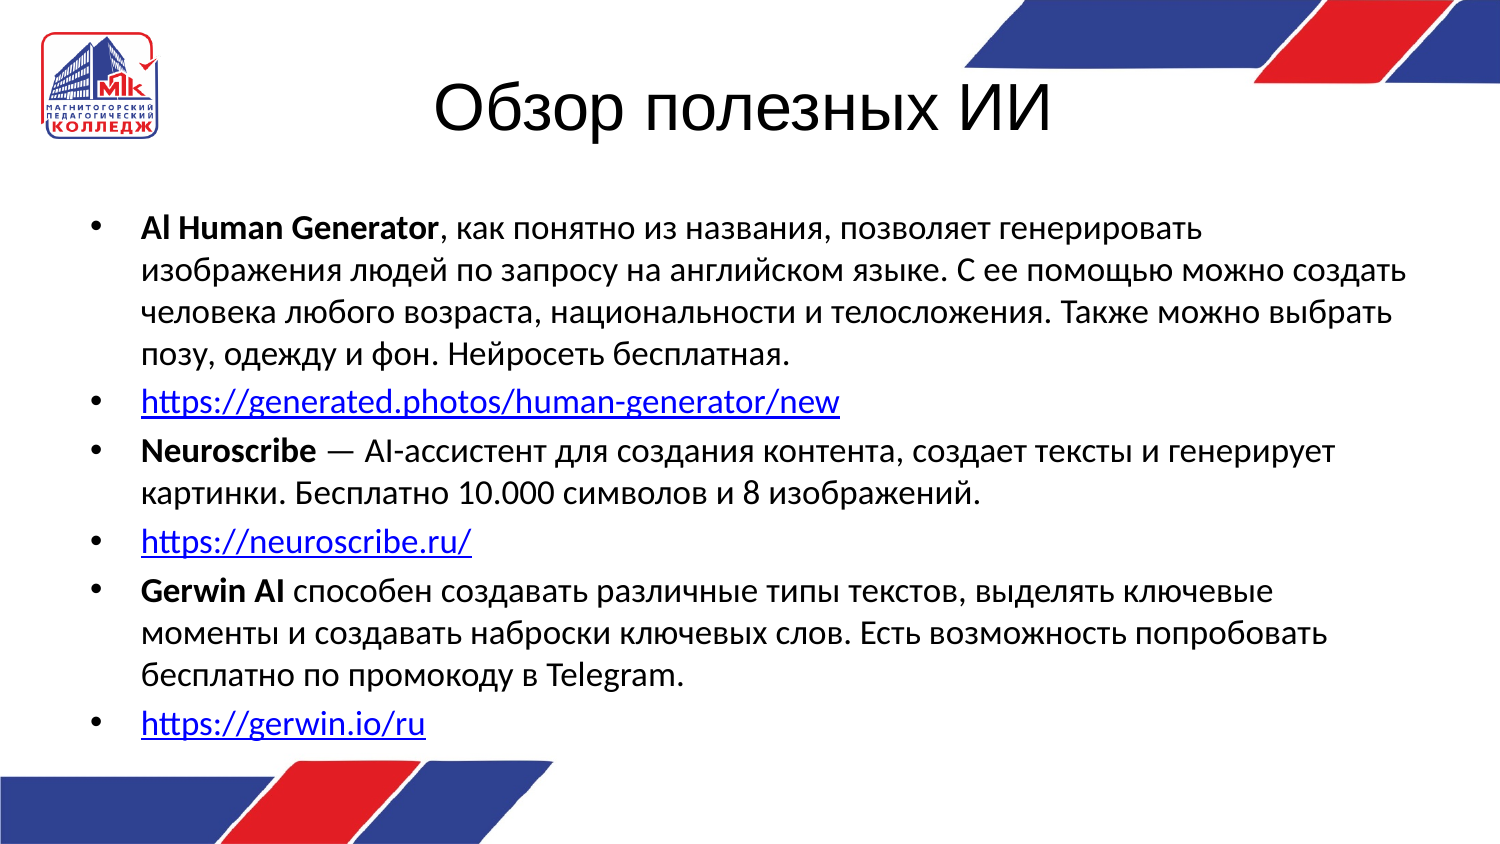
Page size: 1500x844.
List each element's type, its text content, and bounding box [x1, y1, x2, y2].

picture [0, 0, 1500, 844]
list Al Human Generator, как понятно из названия, позволяет генерировать изображения людей по запросу на английском языке. С ее помощью можно создать человека любого возраста, национальности и телосложения. Также можно выбрать позу, одежду и фон. Нейросеть бесплатная. https://generated.photos/human-generator/new Neuroscribe — AI-ассистент для создания контента, создает тексты и генерирует картинки. Бесплатно 10.000 символов и 8 изображений. https://neuroscribe.ru/ Gerwin AI способен создавать различные типы текстов, выделять ключевые моменты и создавать наброски ключевых слов. Есть возможность попробовать бесплатно по промокоду в Telegram. https://gerwin.io/ru [75, 196, 1425, 754]
title Обзор полезных ИИ [171, 33, 1317, 175]
